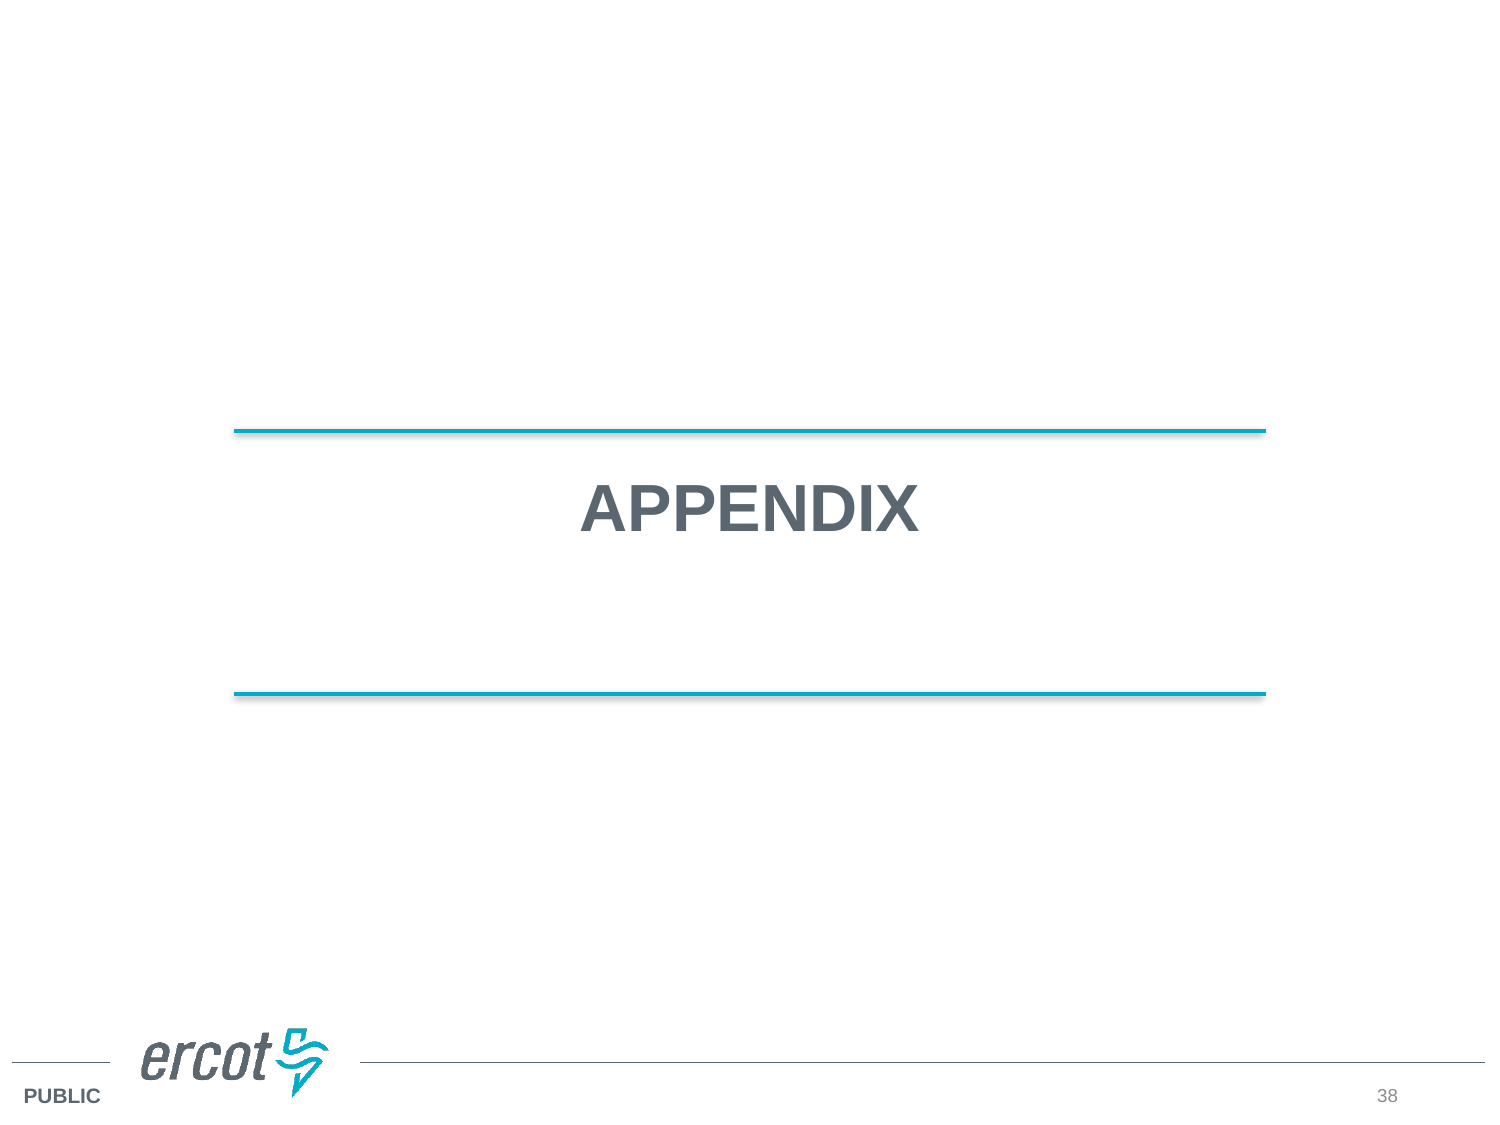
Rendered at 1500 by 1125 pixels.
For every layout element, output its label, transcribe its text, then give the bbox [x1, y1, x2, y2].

picture [137, 1024, 332, 1100]
slide_number 38 [1350, 1077, 1425, 1113]
list Appendix [126, 457, 1374, 655]
